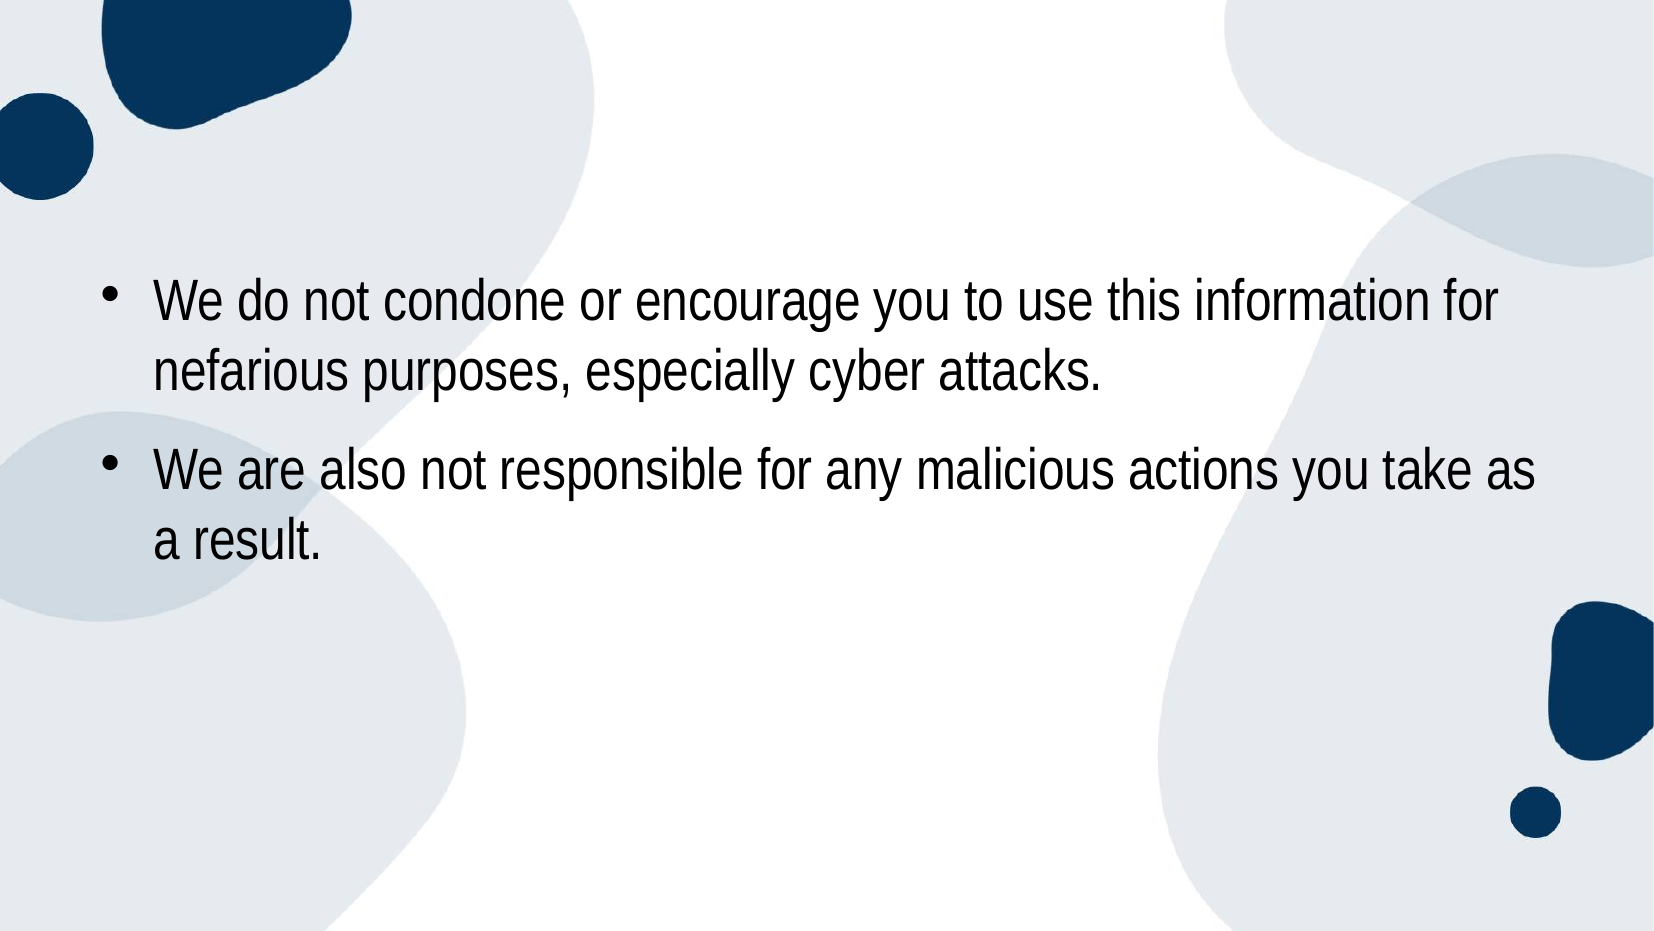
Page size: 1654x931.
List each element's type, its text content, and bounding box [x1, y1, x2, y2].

picture [0, 0, 1654, 931]
list We do not condone or encourage you to use this information for nefarious purposes, especially cyber attacks. We are also not responsible for any malicious actions you take as a result. [82, 262, 1571, 668]
